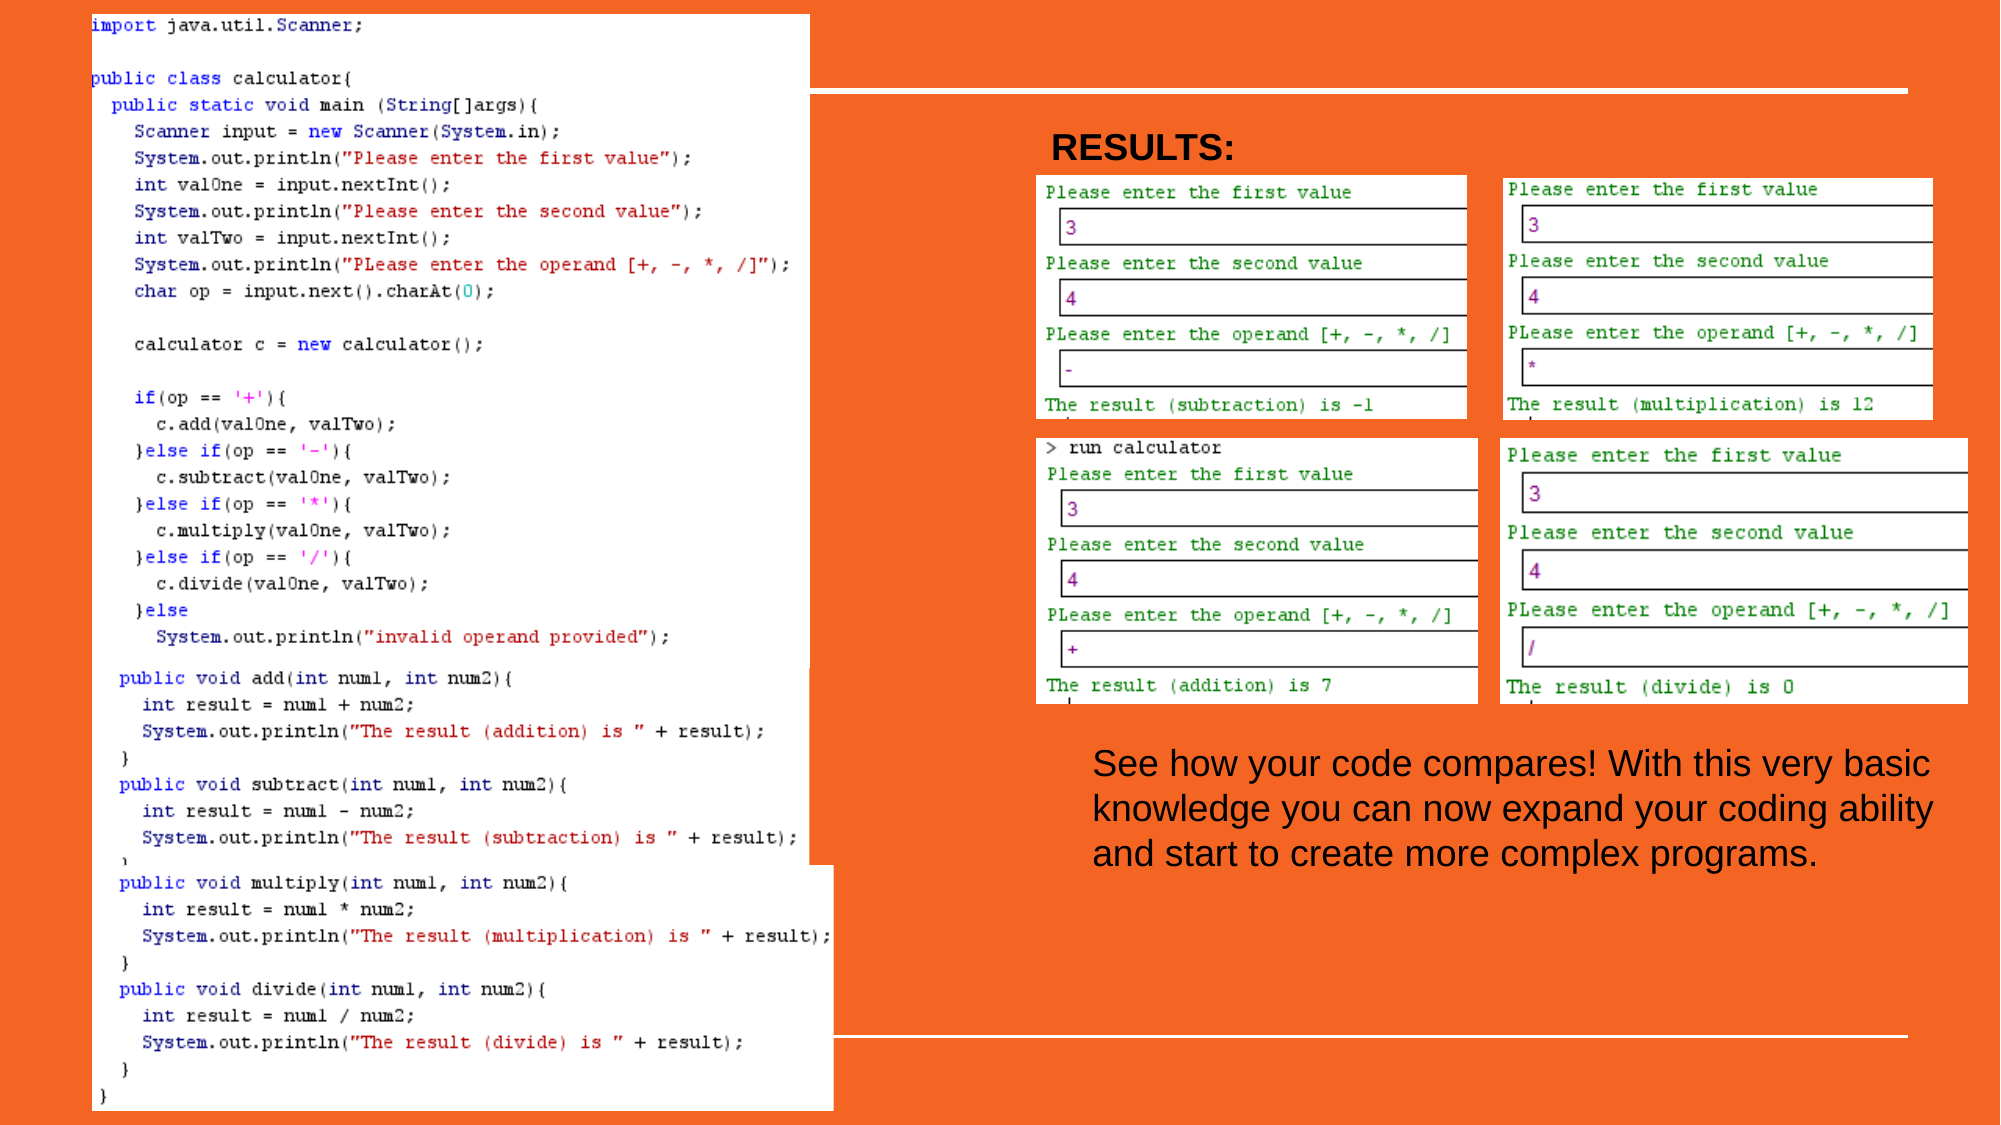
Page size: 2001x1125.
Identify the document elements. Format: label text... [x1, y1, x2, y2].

picture [91, 13, 834, 1112]
text_box RESULTS: [1036, 115, 1275, 175]
picture [1499, 437, 1969, 704]
picture [1036, 437, 1478, 704]
picture [1036, 175, 1467, 419]
picture [1502, 178, 1934, 420]
text_box See how your code compares! With this very basic knowledge you can now expand your coding ability and start to create more complex programs. [1077, 731, 2000, 882]
